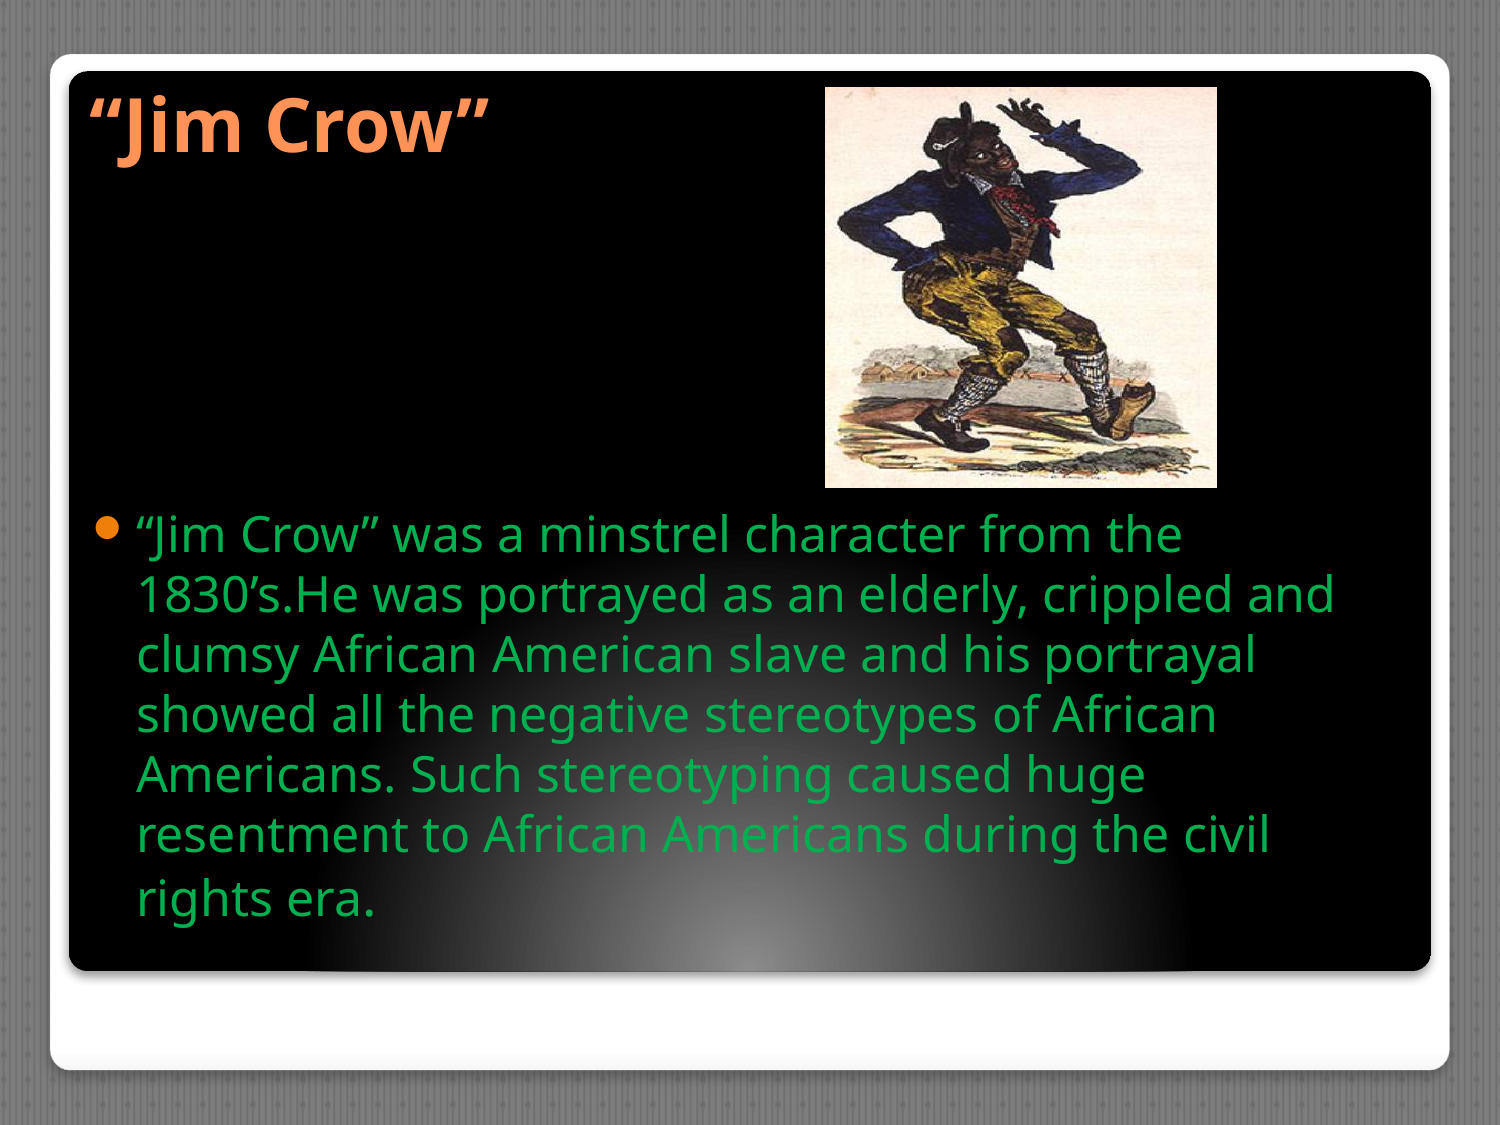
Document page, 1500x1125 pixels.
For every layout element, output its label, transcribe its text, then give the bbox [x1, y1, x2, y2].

title “Jim Crow” [75, 0, 1425, 175]
picture [824, 87, 1217, 488]
list “Jim Crow” was a minstrel character from the 1830’s.He was portrayed as an elderly, crippled and clumsy African American slave and his portrayal showed all the negative stereotypes of African Americans. Such stereotyping caused huge resentment to African Americans during the civil rights era. [62, 487, 1413, 1027]
